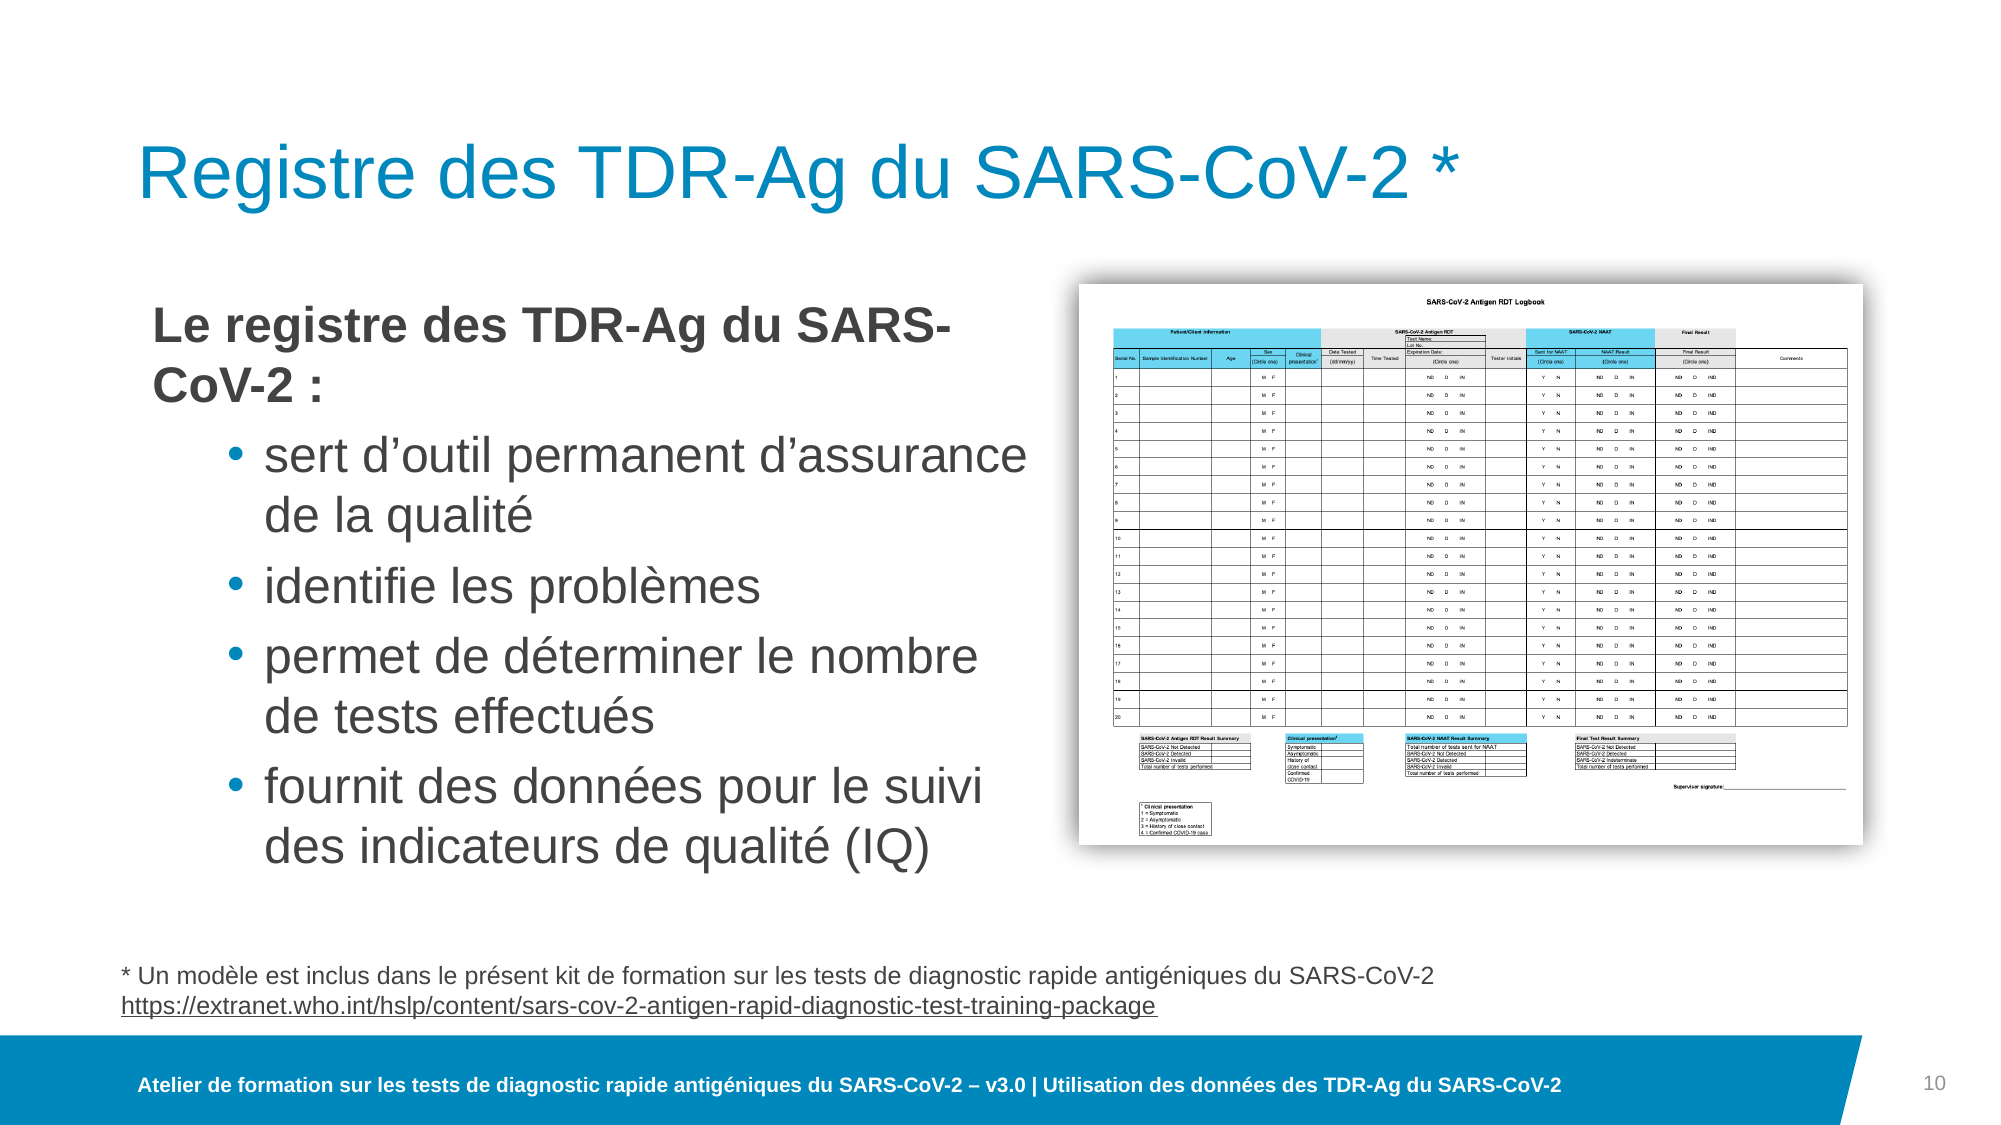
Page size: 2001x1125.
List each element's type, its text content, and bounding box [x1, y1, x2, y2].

picture [1079, 284, 1863, 845]
footer Atelier de formation sur les tests de diagnostic rapide antigéniques du SARS-CoV-2 – v3.0 | Utilisation des données des TDR-Ag du SARS-CoV-2 [137, 1042, 1598, 1125]
list Le registre des TDR-Ag du SARS-CoV-2 : sert d’outil permanent d’assurance de la qualité identifie les problèmes permet de déterminer le nombre de tests effectués fournit des données pour le suivi des indicateurs de qualité (IQ) [137, 284, 1064, 952]
slide_number 10 [1862, 1035, 1947, 1125]
text_box * Un modèle est inclus dans le présent kit de formation sur les tests de diagnostic rapide antigéniques du SARS-CoV-2 https://extranet.who.int/hslp/content/sars-cov-2-antigen-rapid-diagnostic-test-training-package [106, 952, 1605, 1028]
title Registre des TDR-Ag du SARS-CoV-2 * [137, 59, 1863, 215]
